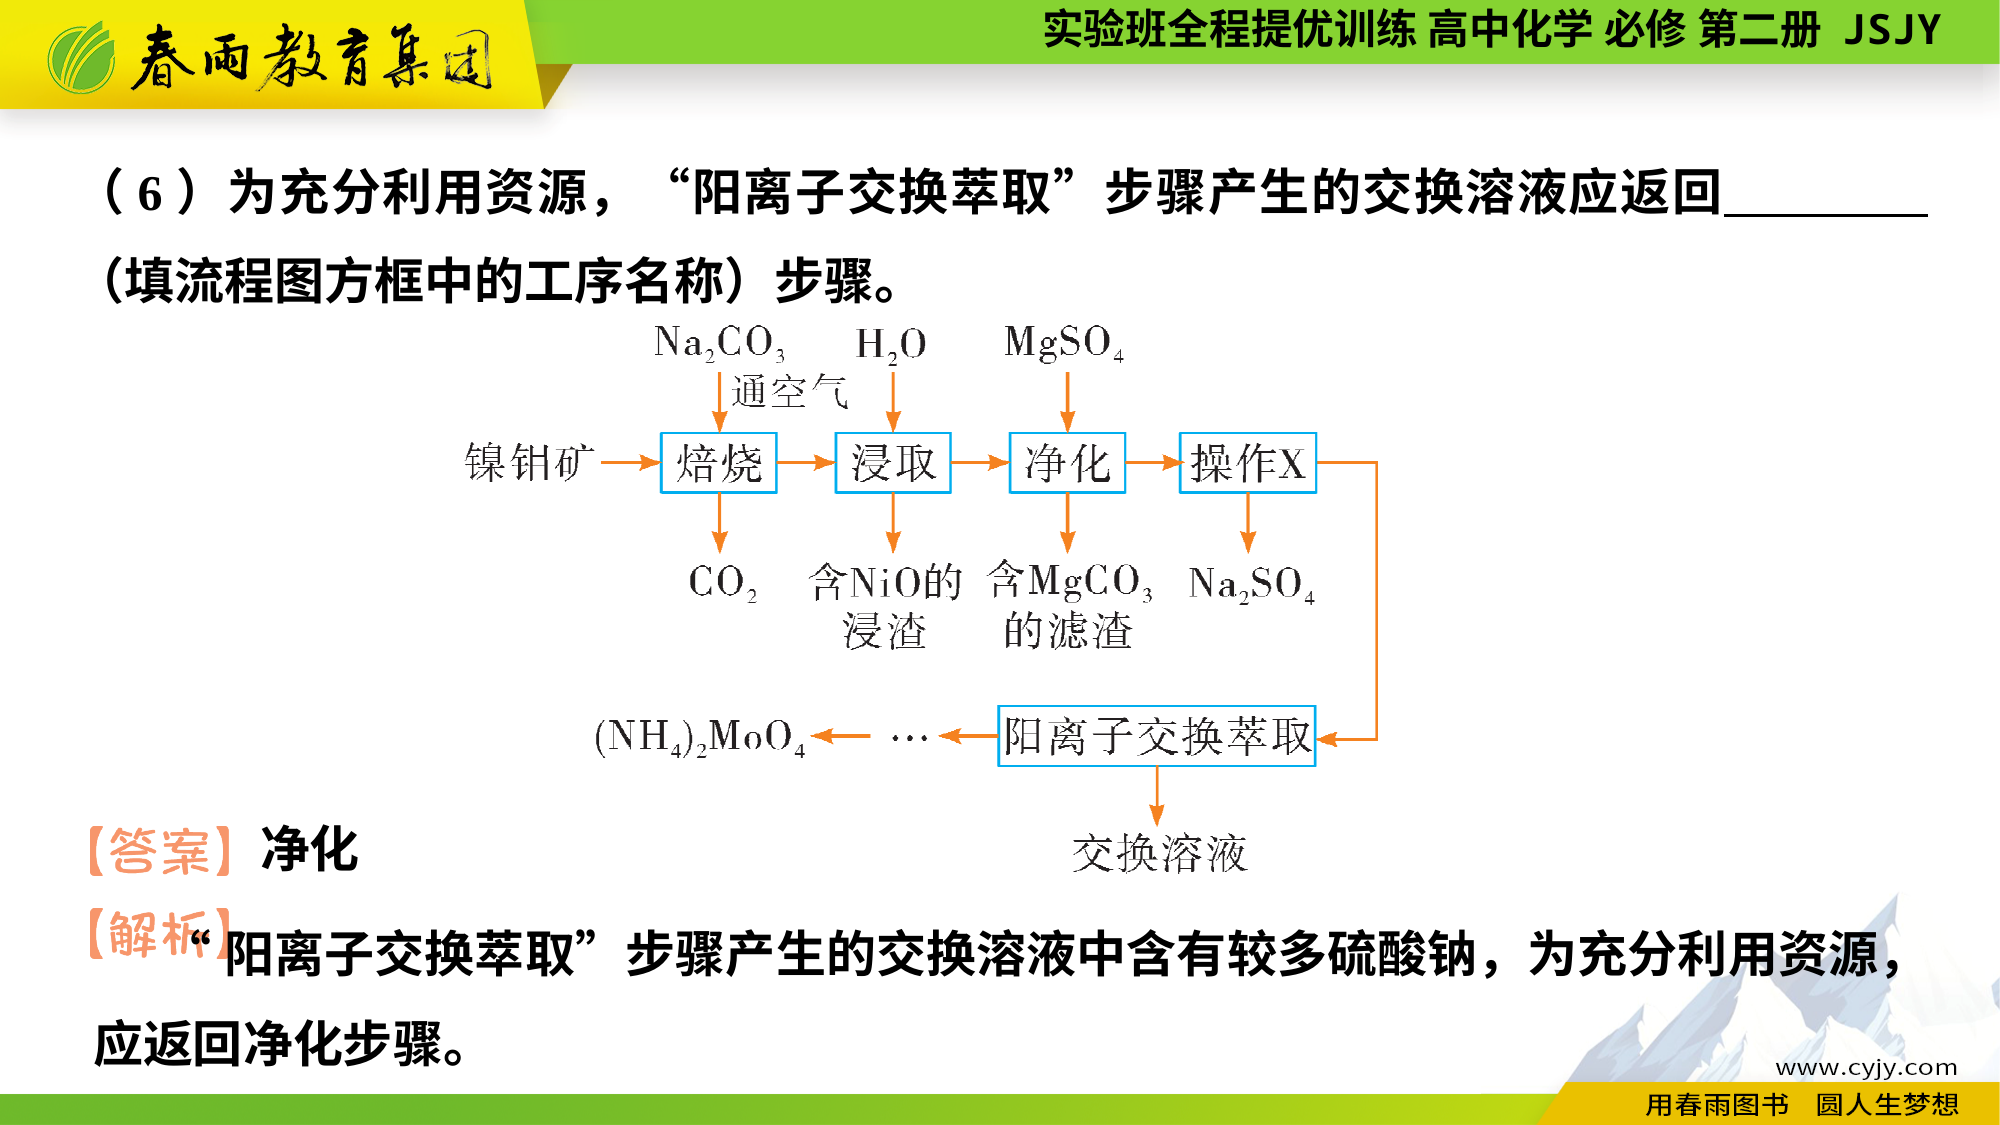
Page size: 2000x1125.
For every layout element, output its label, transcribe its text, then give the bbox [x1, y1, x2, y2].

text_box “阳离子交换萃取”步骤产生的交换溶液中含有较多硫酸钠，为充分利用资源，应返回净化步骤。 [78, 885, 1944, 1081]
list （6）为充分利用资源，“阳离子交换萃取”步骤产生的交换溶液应返回 （填流程图方框中的工序名称）步骤。 [59, 122, 1944, 308]
picture [0, 0, 2000, 1125]
text_box 净化 [245, 810, 425, 885]
